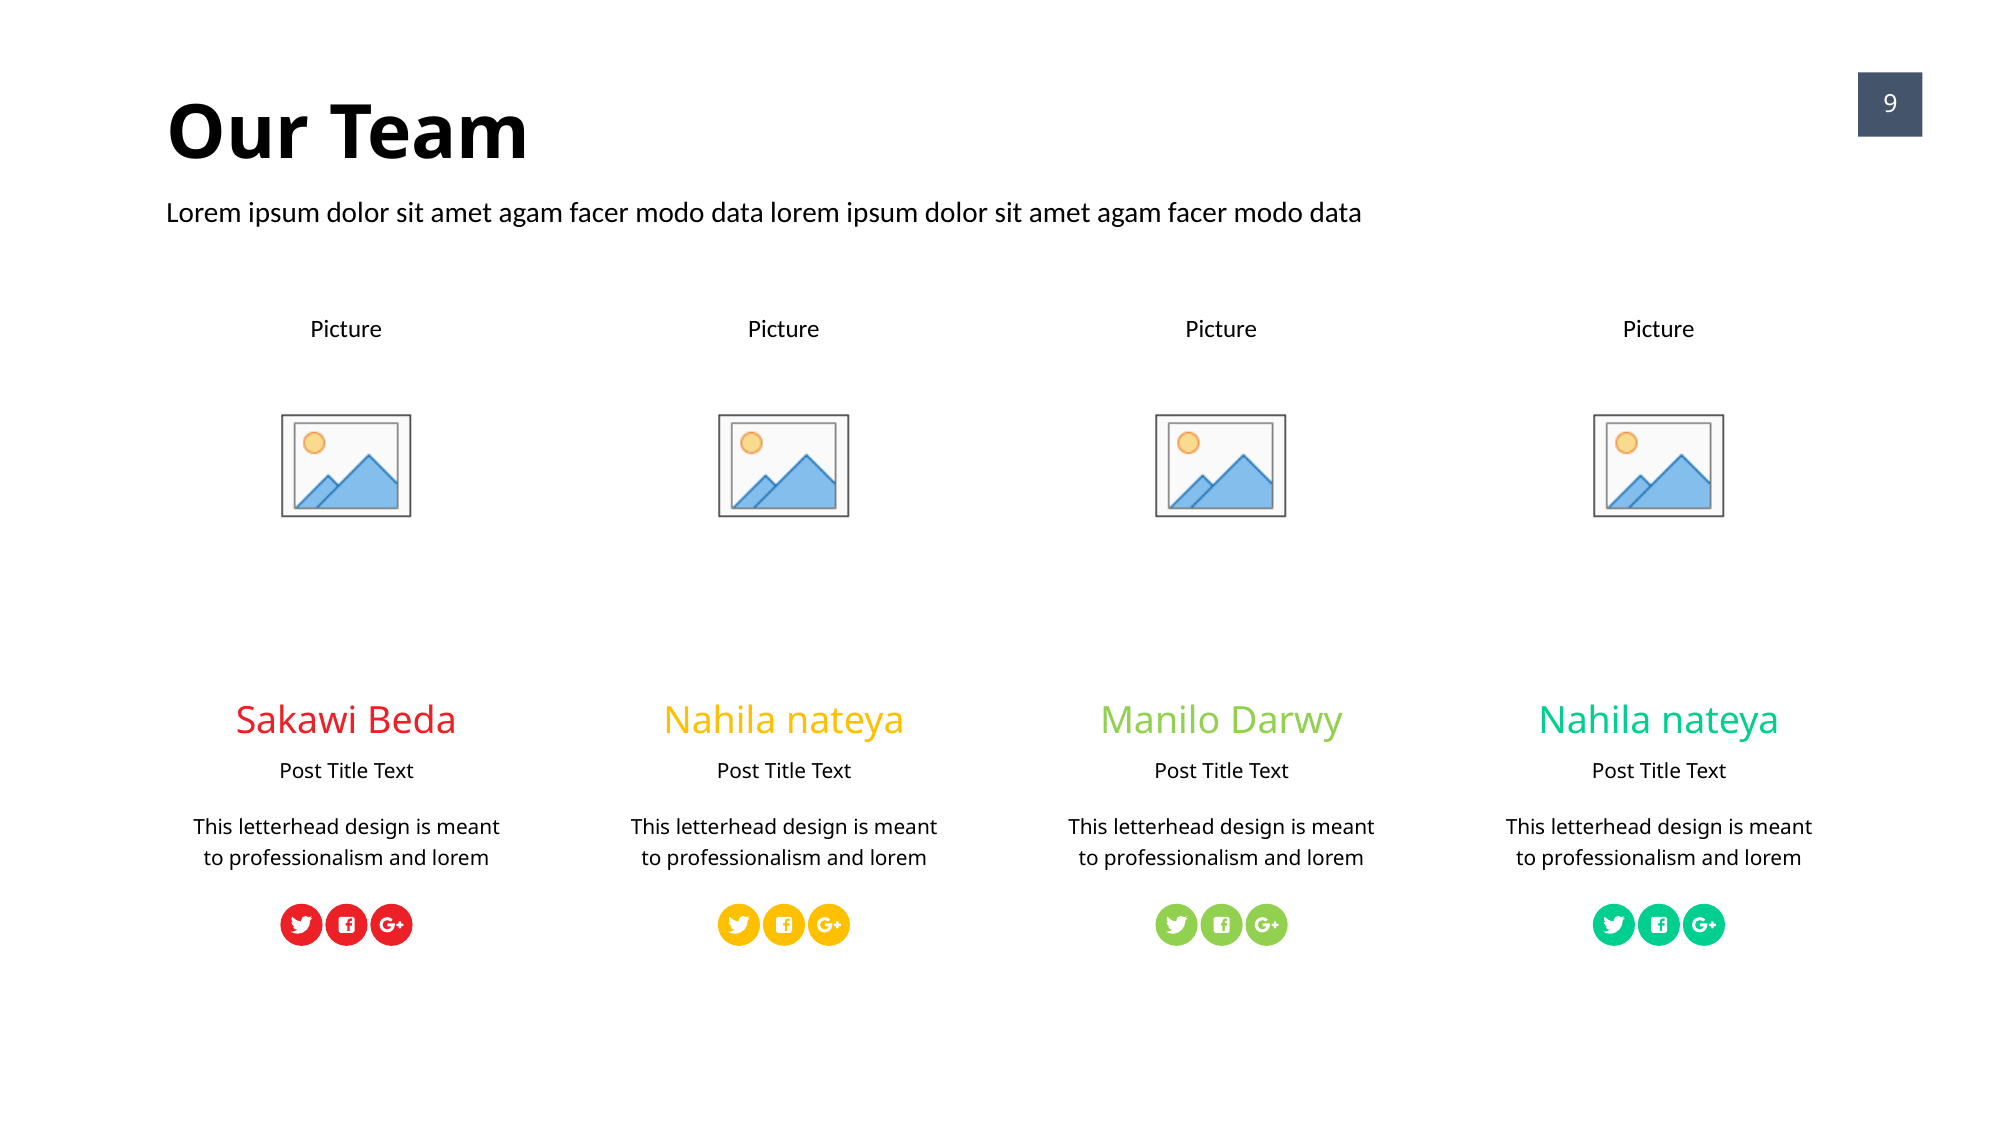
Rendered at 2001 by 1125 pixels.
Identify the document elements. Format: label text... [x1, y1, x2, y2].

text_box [618, 691, 950, 946]
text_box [181, 691, 512, 946]
slide_number 9 [1877, 78, 1927, 130]
picture [1026, 305, 1417, 627]
picture [589, 305, 979, 627]
title Our Team [151, 78, 1877, 186]
subtitle Lorem ipsum dolor sit amet agam facer modo data lorem ipsum dolor sit amet agam facer modo data [151, 186, 1877, 227]
picture [151, 305, 542, 627]
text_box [1056, 691, 1387, 946]
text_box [1493, 691, 1825, 946]
picture [1464, 305, 1854, 627]
